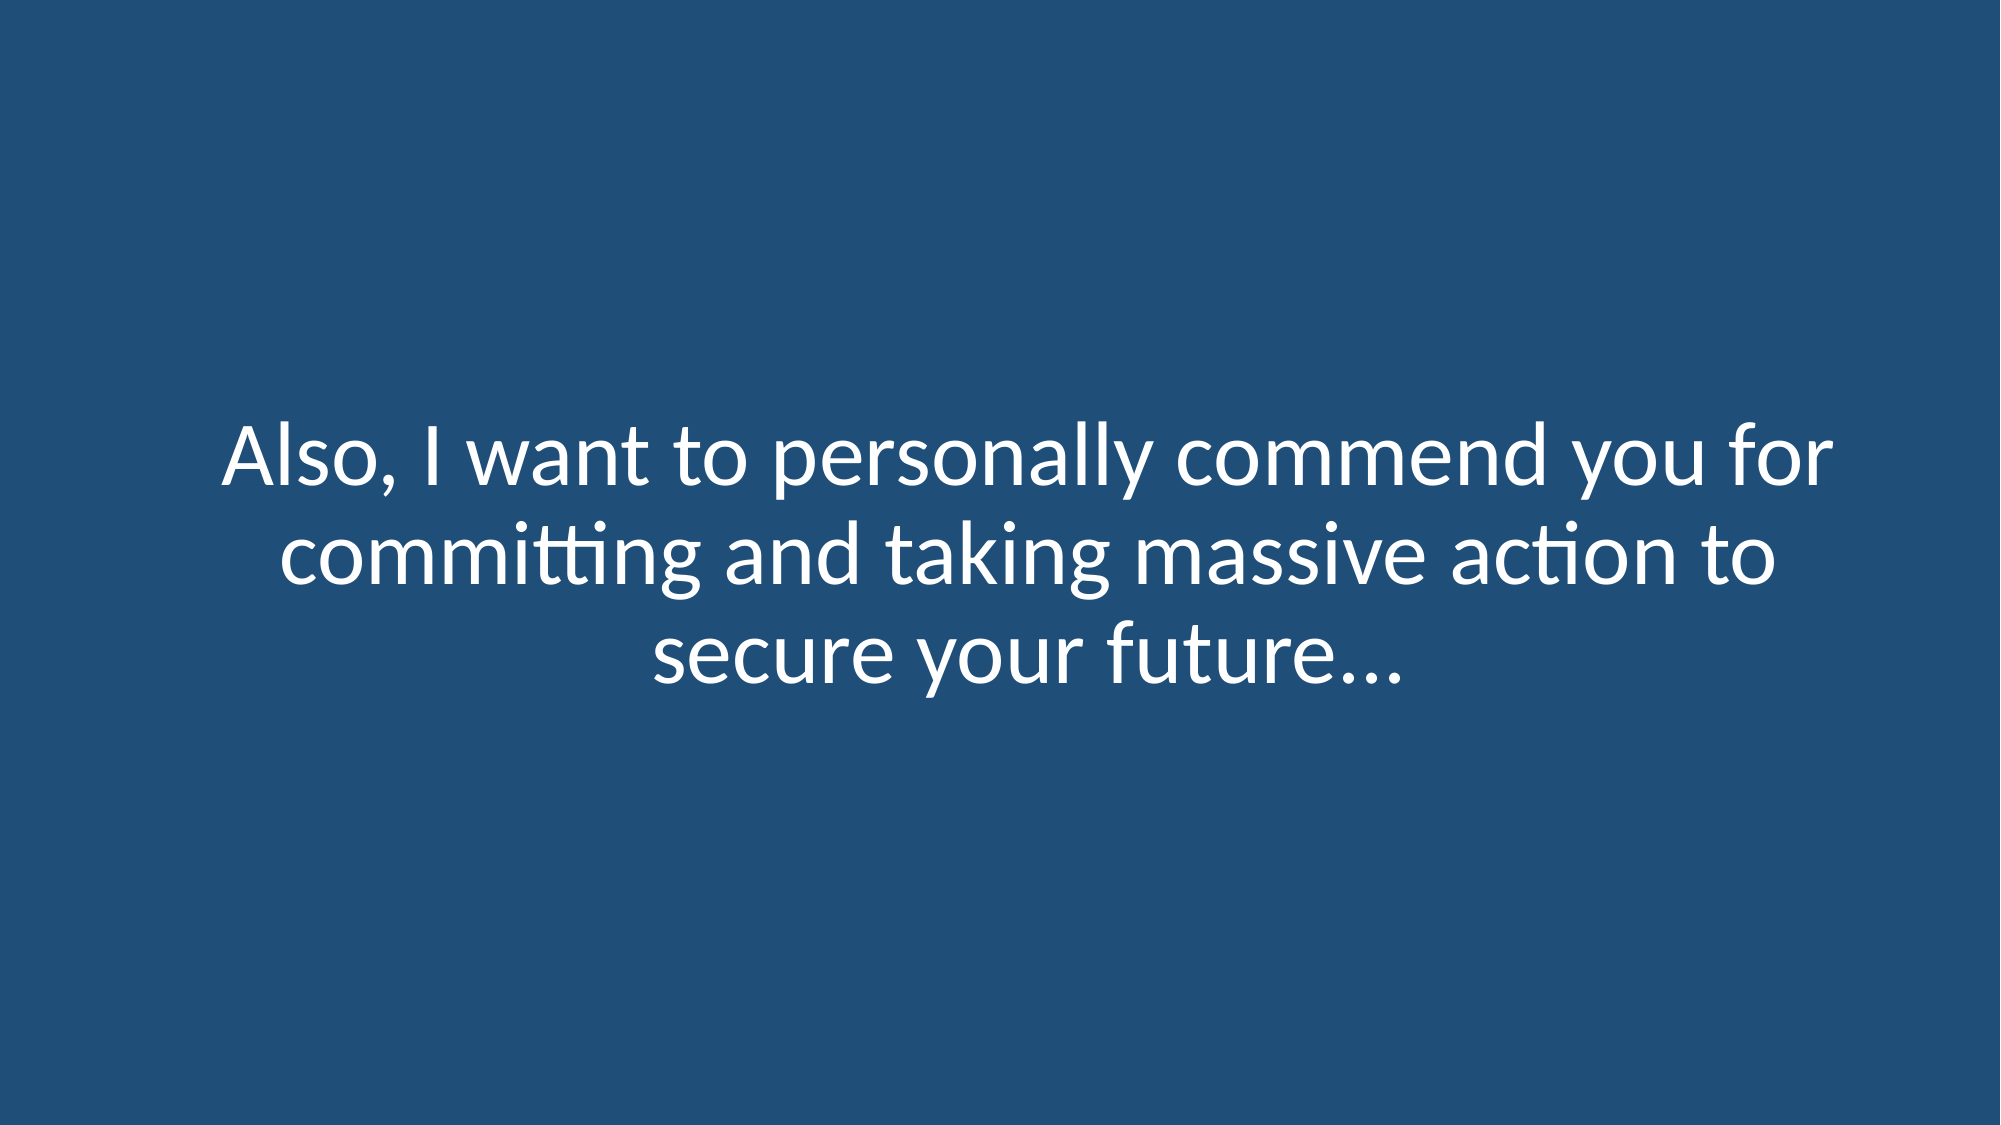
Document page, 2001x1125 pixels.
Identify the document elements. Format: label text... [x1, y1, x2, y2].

title Also, I want to personally commend you for committing and taking massive action to secure your future... [202, 429, 1857, 821]
